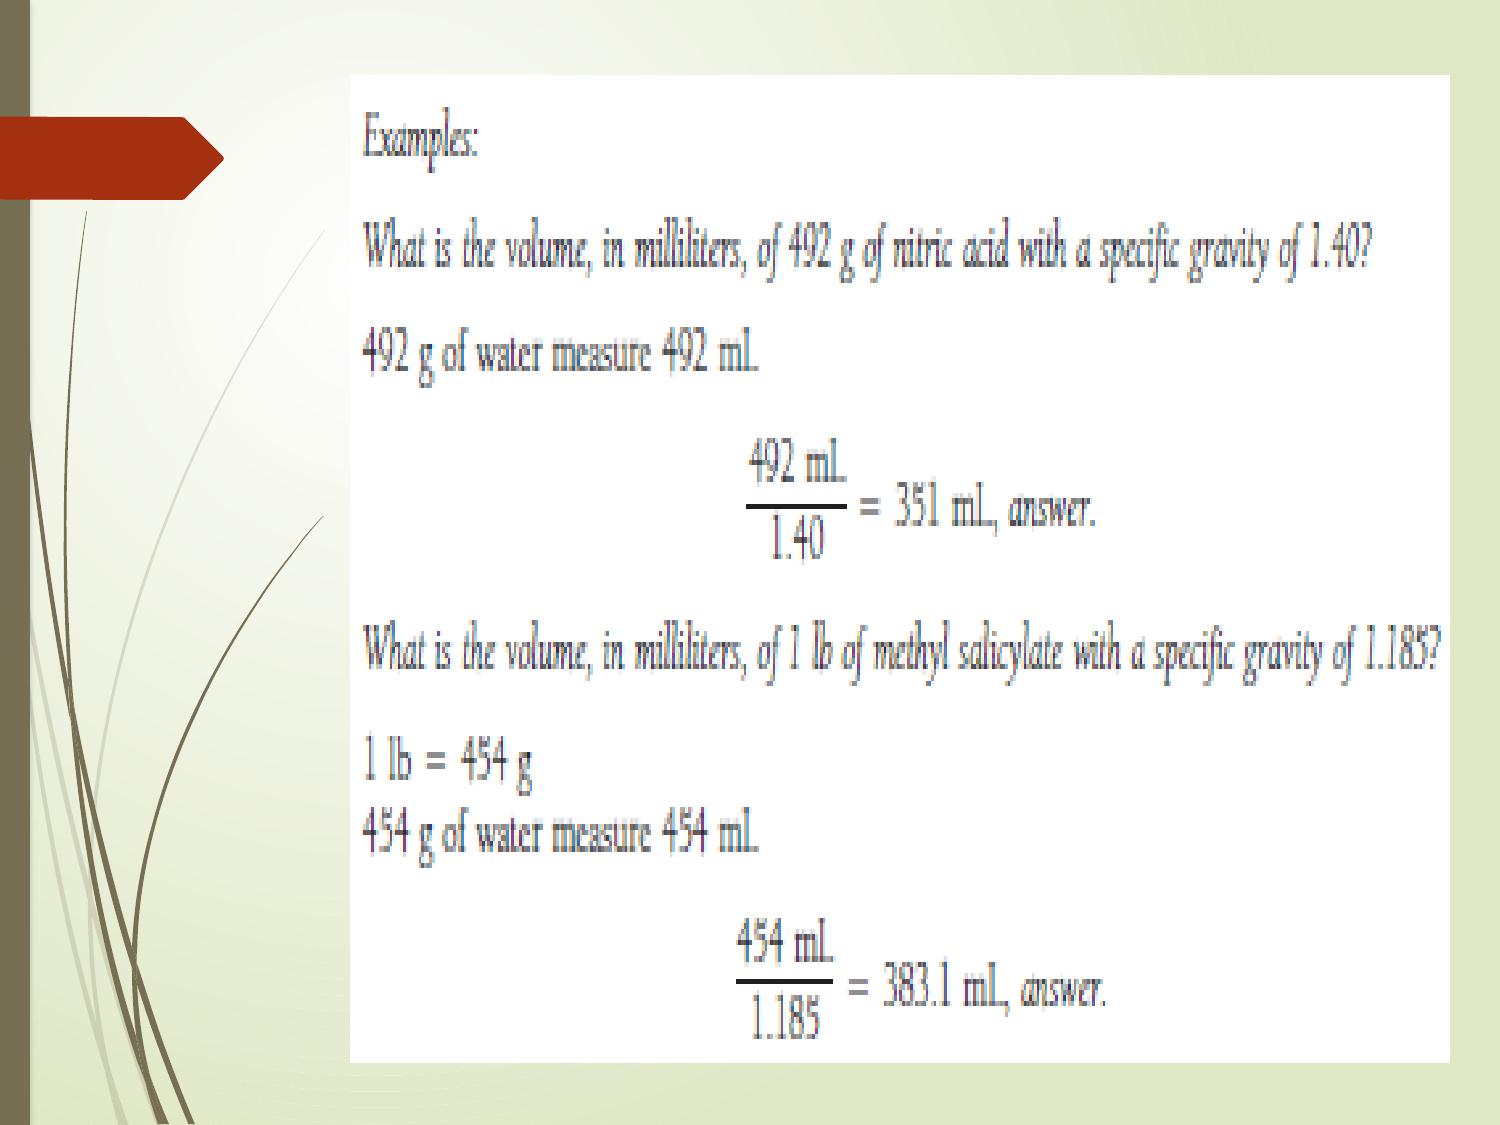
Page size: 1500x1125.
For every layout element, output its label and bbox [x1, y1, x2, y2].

list [349, 74, 1451, 1063]
